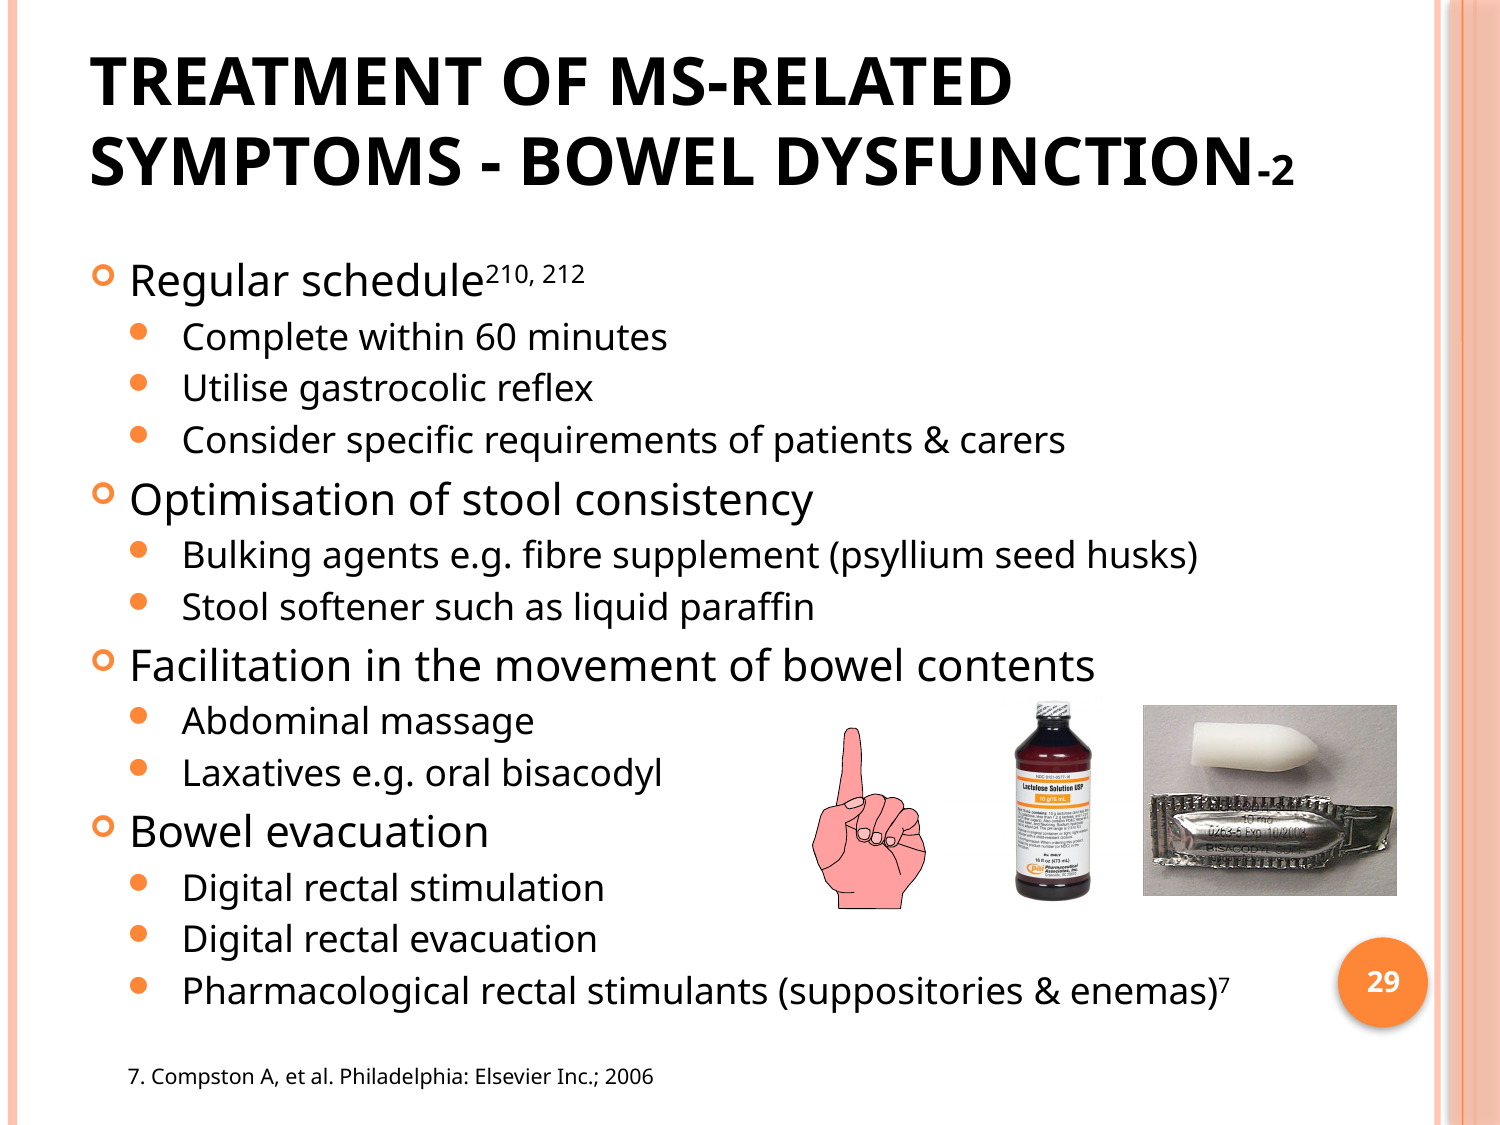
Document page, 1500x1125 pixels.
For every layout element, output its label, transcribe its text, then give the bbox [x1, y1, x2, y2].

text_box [811, 726, 927, 910]
slide_number 29 [1333, 940, 1434, 1027]
list Regular schedule210, 212 Complete within 60 minutes Utilise gastrocolic reflex Consider specific requirements of patients & carers Optimisation of stool consistency Bulking agents e.g. fibre supplement (psyllium seed husks) Stool softener such as liquid paraffin Facilitation in the movement of bowel contents Abdominal massage Laxatives e.g. oral bisacodyl Bowel evacuation Digital rectal stimulation Digital rectal evacuation Pharmacological rectal stimulants (suppositories & enemas)7 7. Compston A, et al. Philadelphia: Elsevier Inc.; 2006 [75, 245, 1379, 1111]
title Treatment of MS-related symptoms - Bowel dysfunction-2 [75, 18, 1409, 207]
picture [944, 692, 1398, 910]
